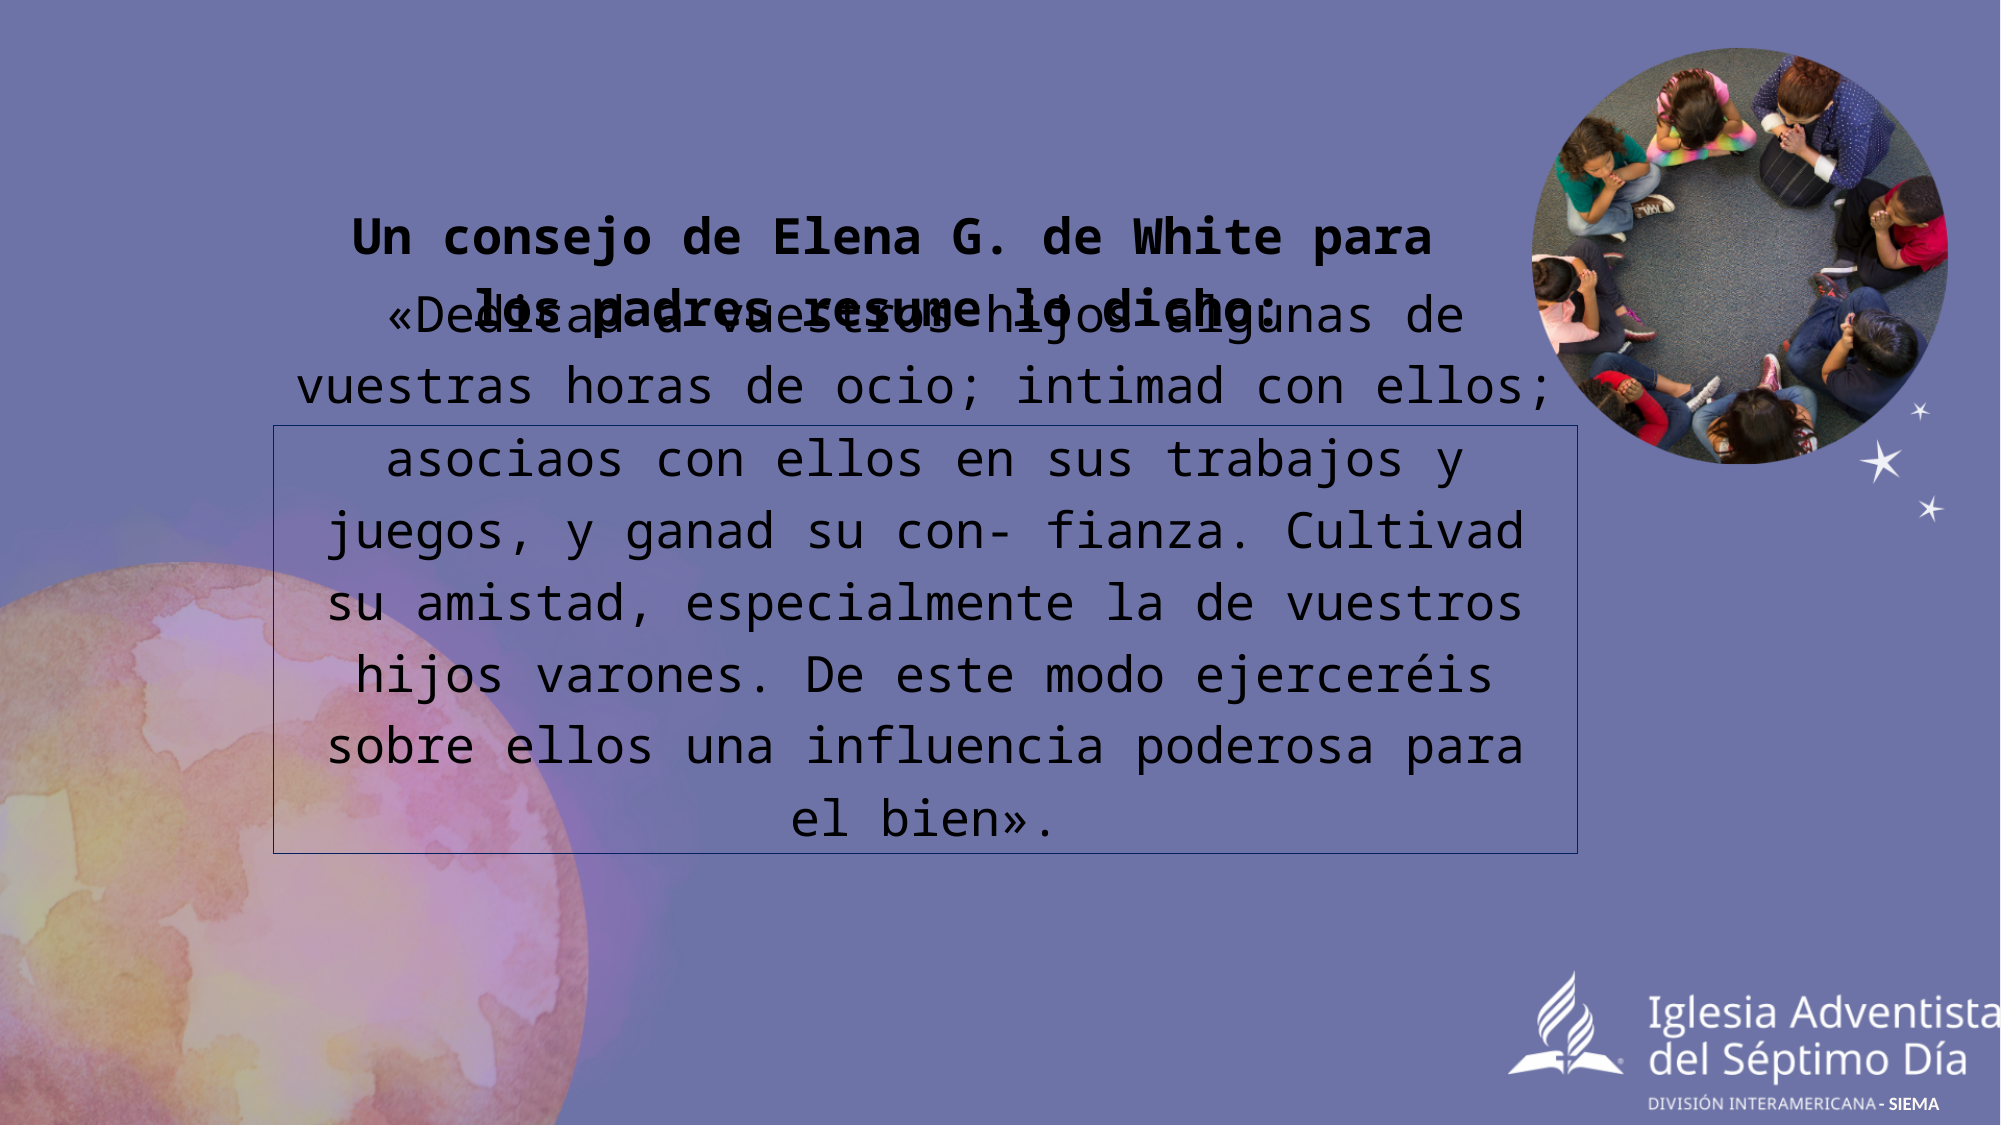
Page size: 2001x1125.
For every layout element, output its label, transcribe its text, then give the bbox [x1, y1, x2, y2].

text_box - SIEMA [1859, 1084, 1956, 1122]
text_box Un consejo de Elena G. de White para los padres resume lo dicho: [303, 198, 1482, 345]
picture [0, 0, 2001, 1125]
text_box «Dedicad a vuestros hijos algunas de vuestras horas de ocio; intimad con ellos; asociaos con ellos en sus trabajos y juegos, y ganad su con- fianza. Cultivad su amistad, especialmente la de vuestros hijos varones. De este modo ejerceréis sobre ellos una influencia poderosa para el bien». [273, 425, 1578, 854]
